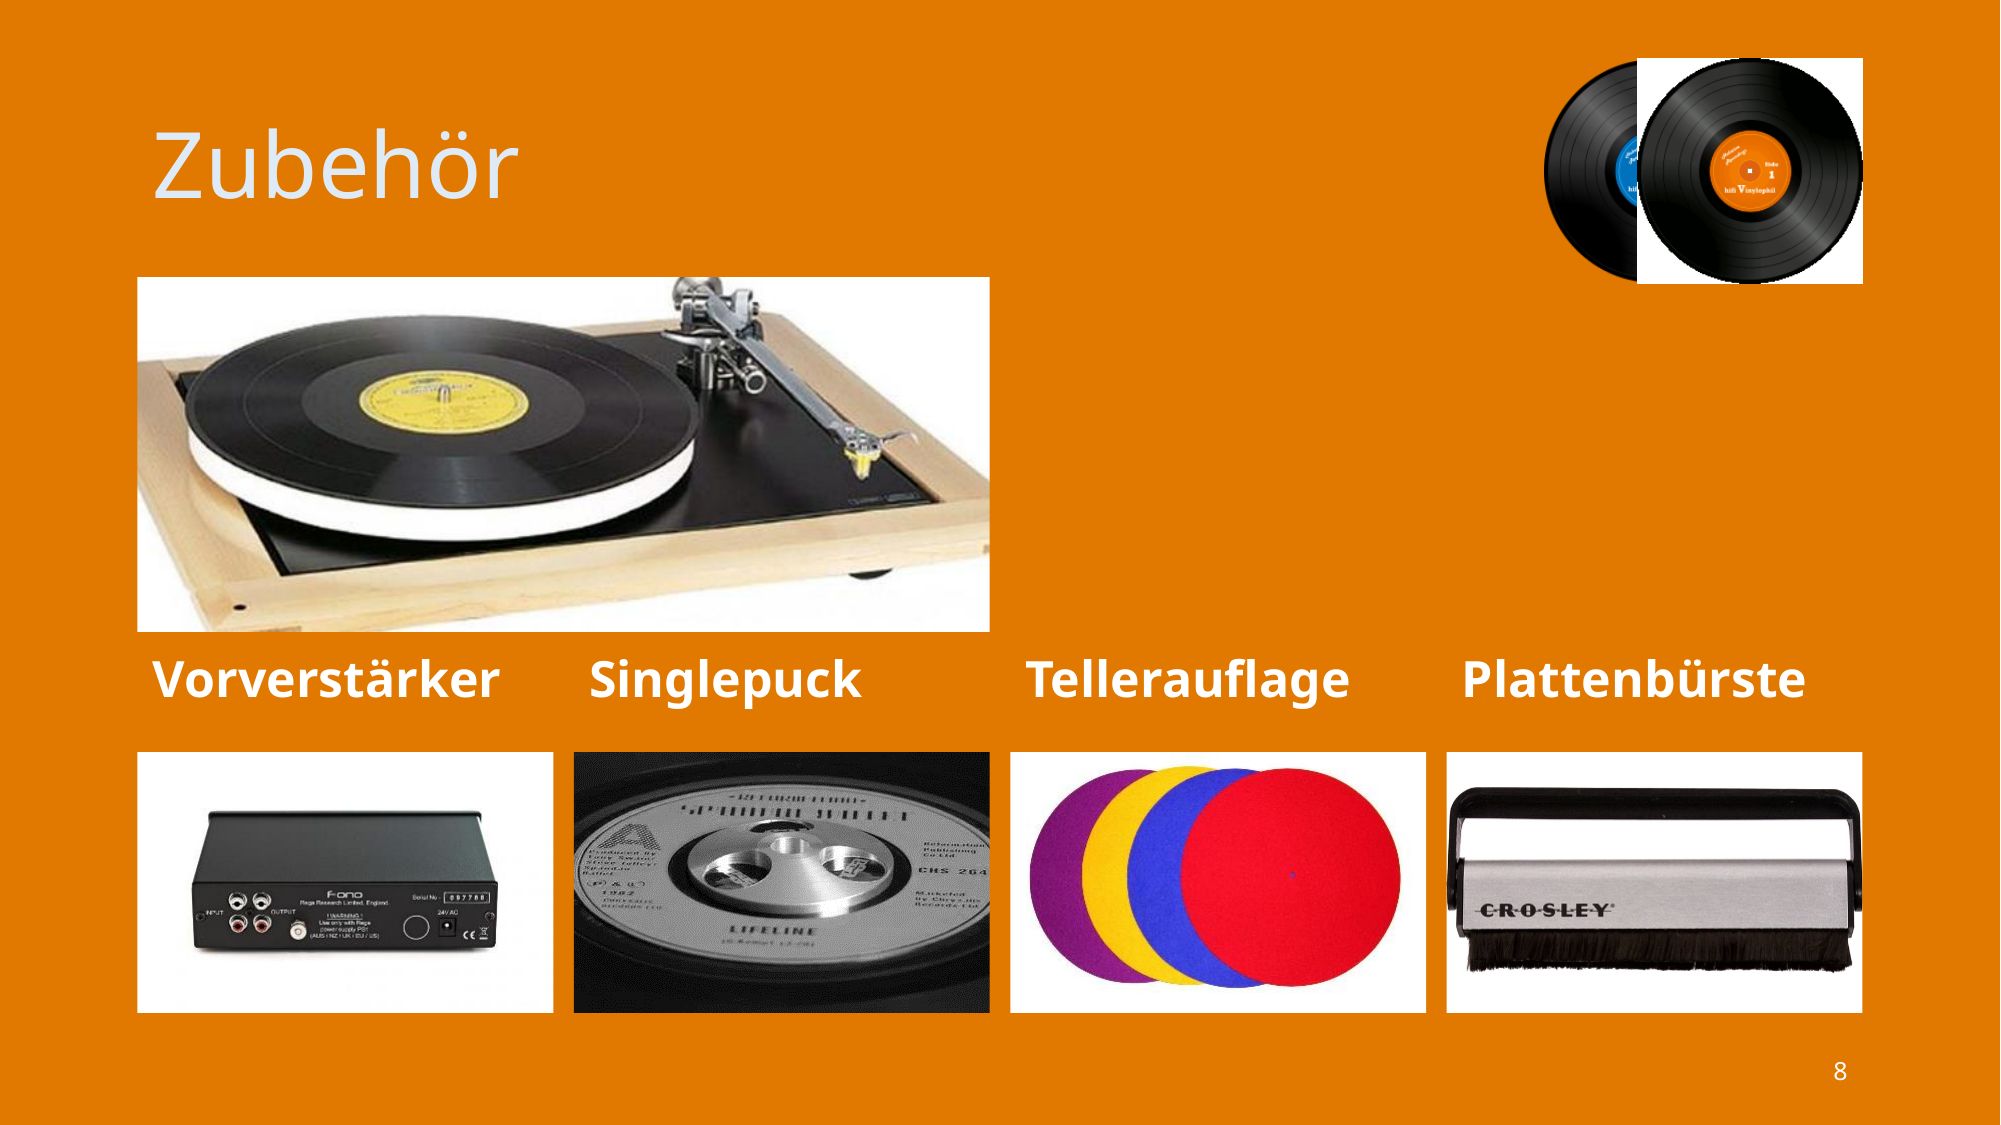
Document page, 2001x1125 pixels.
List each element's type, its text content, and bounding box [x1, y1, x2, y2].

list Singlepuck [574, 632, 990, 716]
title Zubehör [137, 59, 1496, 278]
picture [1010, 752, 1427, 1013]
picture [137, 752, 554, 1013]
picture [573, 752, 990, 1013]
picture [1446, 752, 1863, 1013]
list Vorverstärker [137, 632, 554, 716]
picture [137, 277, 990, 632]
slide_number 8 [1412, 1042, 1863, 1103]
list Plattenbürste [1446, 606, 1863, 716]
picture [1544, 58, 1863, 284]
list Tellerauflage [1010, 606, 1426, 716]
